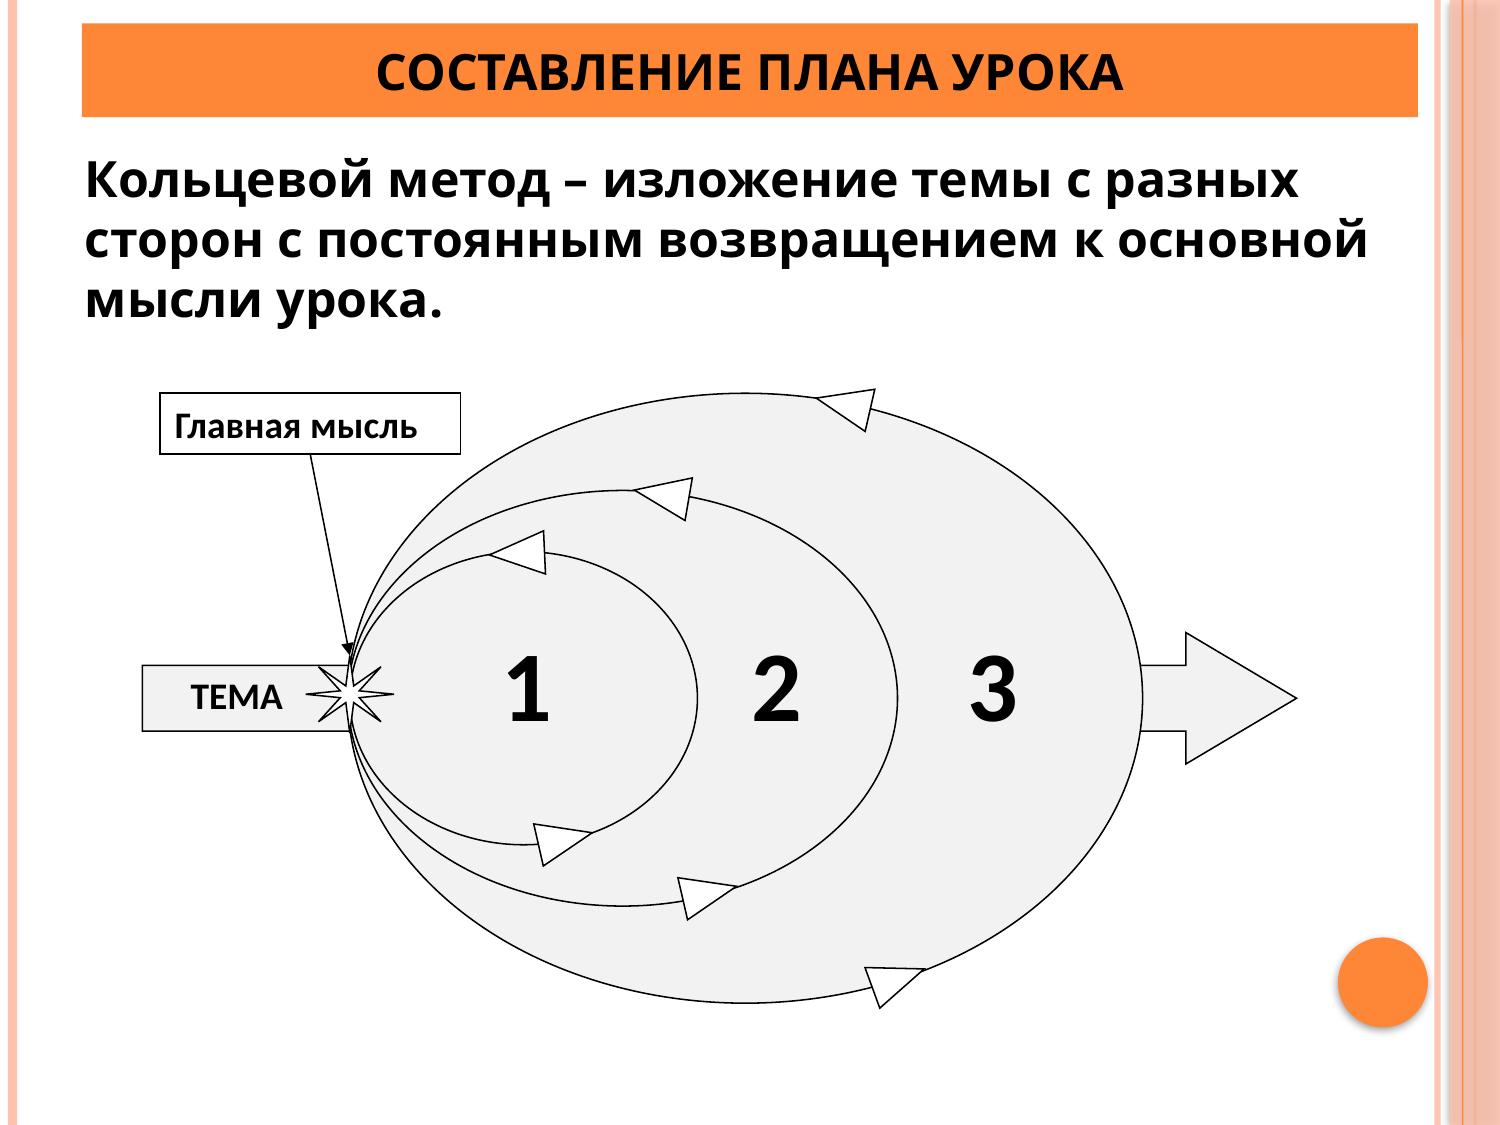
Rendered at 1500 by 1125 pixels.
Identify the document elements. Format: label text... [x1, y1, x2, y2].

text_box СОСТАВЛЕНИЕ ПЛАНА УРОКА [81, 23, 1418, 118]
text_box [128, 365, 1297, 1044]
text_box Кольцевой метод – изложение темы с разных сторон с постоянным возвращением к основной мысли урока. [70, 140, 1442, 336]
